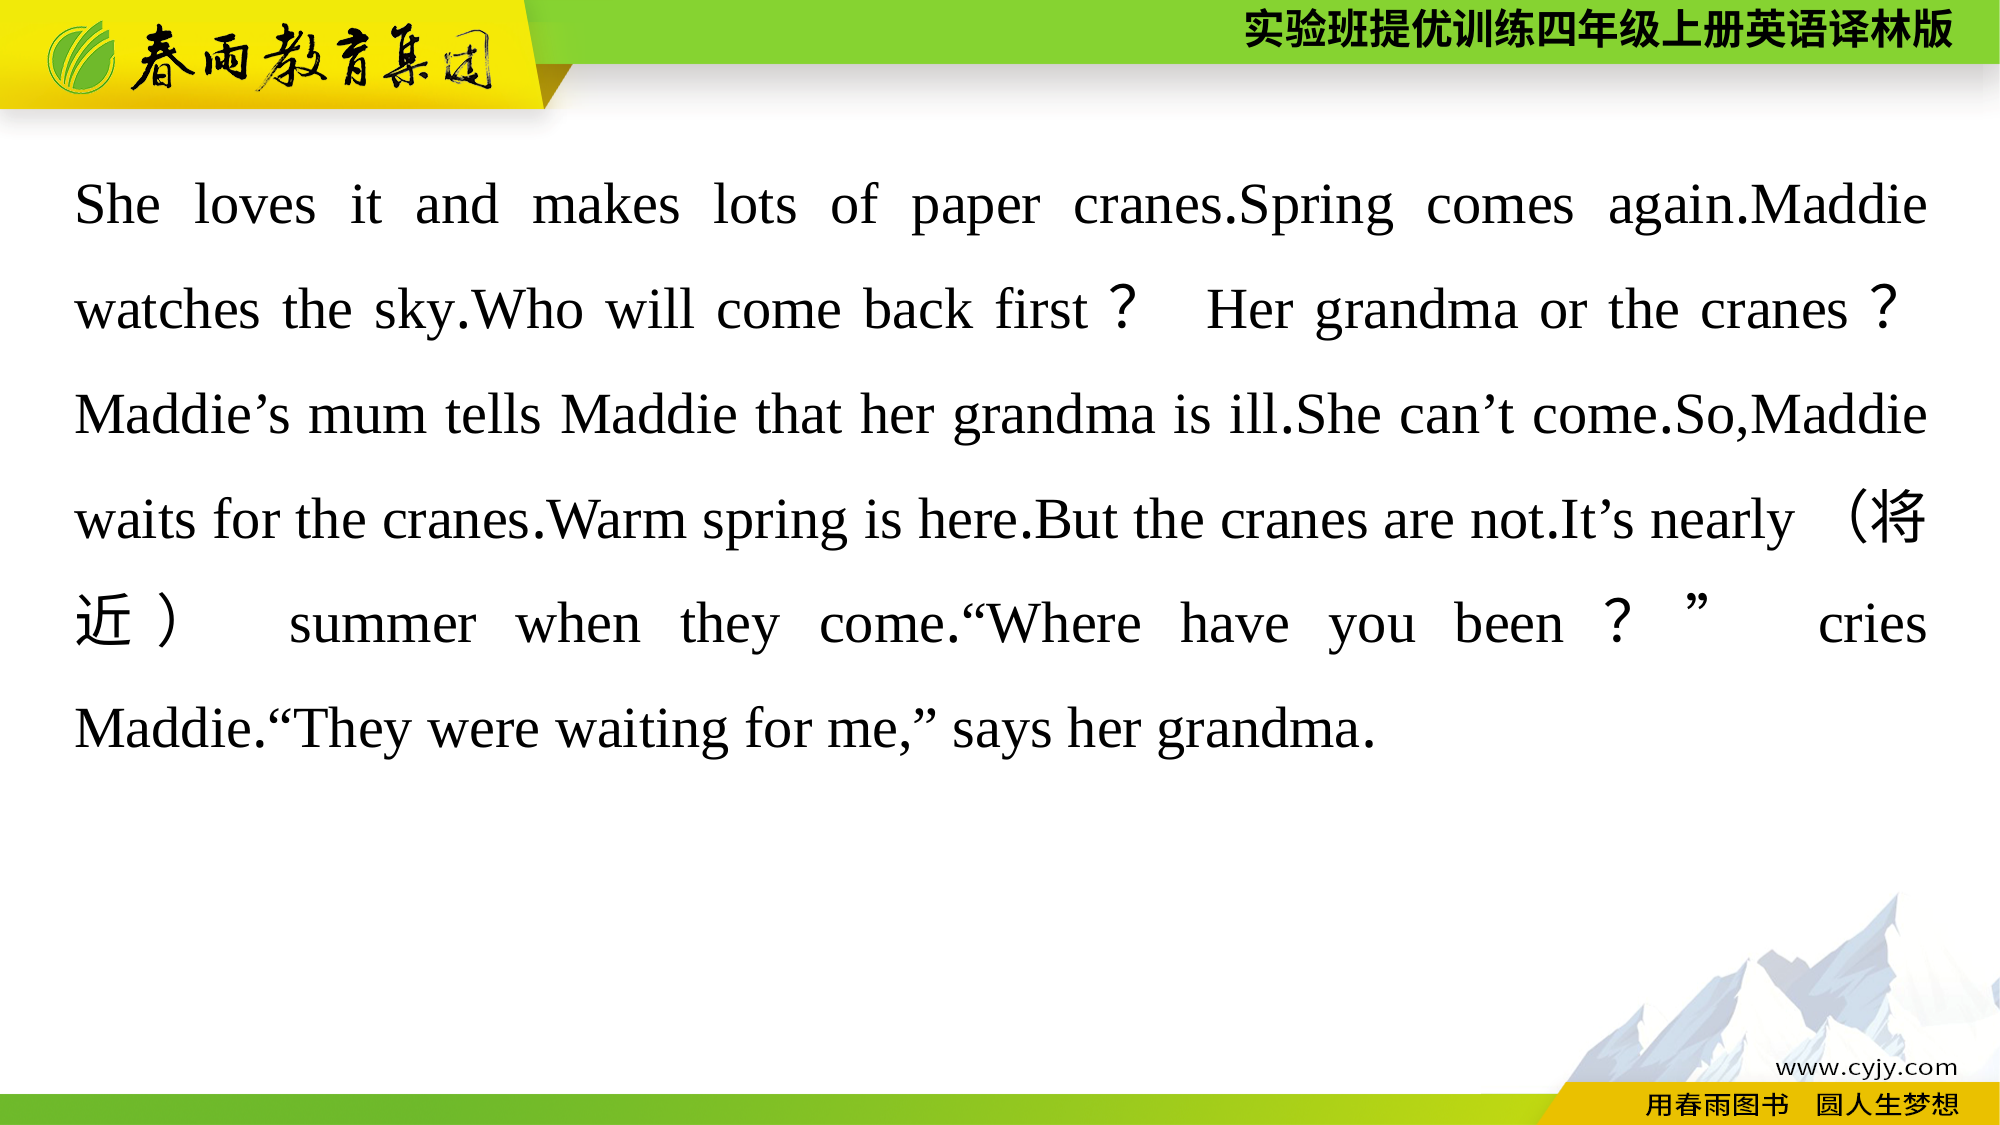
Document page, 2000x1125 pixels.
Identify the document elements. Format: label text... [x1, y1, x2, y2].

list She loves it and makes lots of paper cranes.Spring comes again.Maddie watches the sky.Who will come back first？ Her grandma or the cranes？ Maddie’s mum tells Maddie that her grandma is ill.She can’t come.So,Maddie waits for the cranes.Warm spring is here.But the cranes are not.It’s nearly（将近） summer when they come.“Where have you been？” cries Maddie.“They were waiting for me,” says her grandma. [59, 122, 1944, 761]
picture [0, 0, 2000, 1125]
